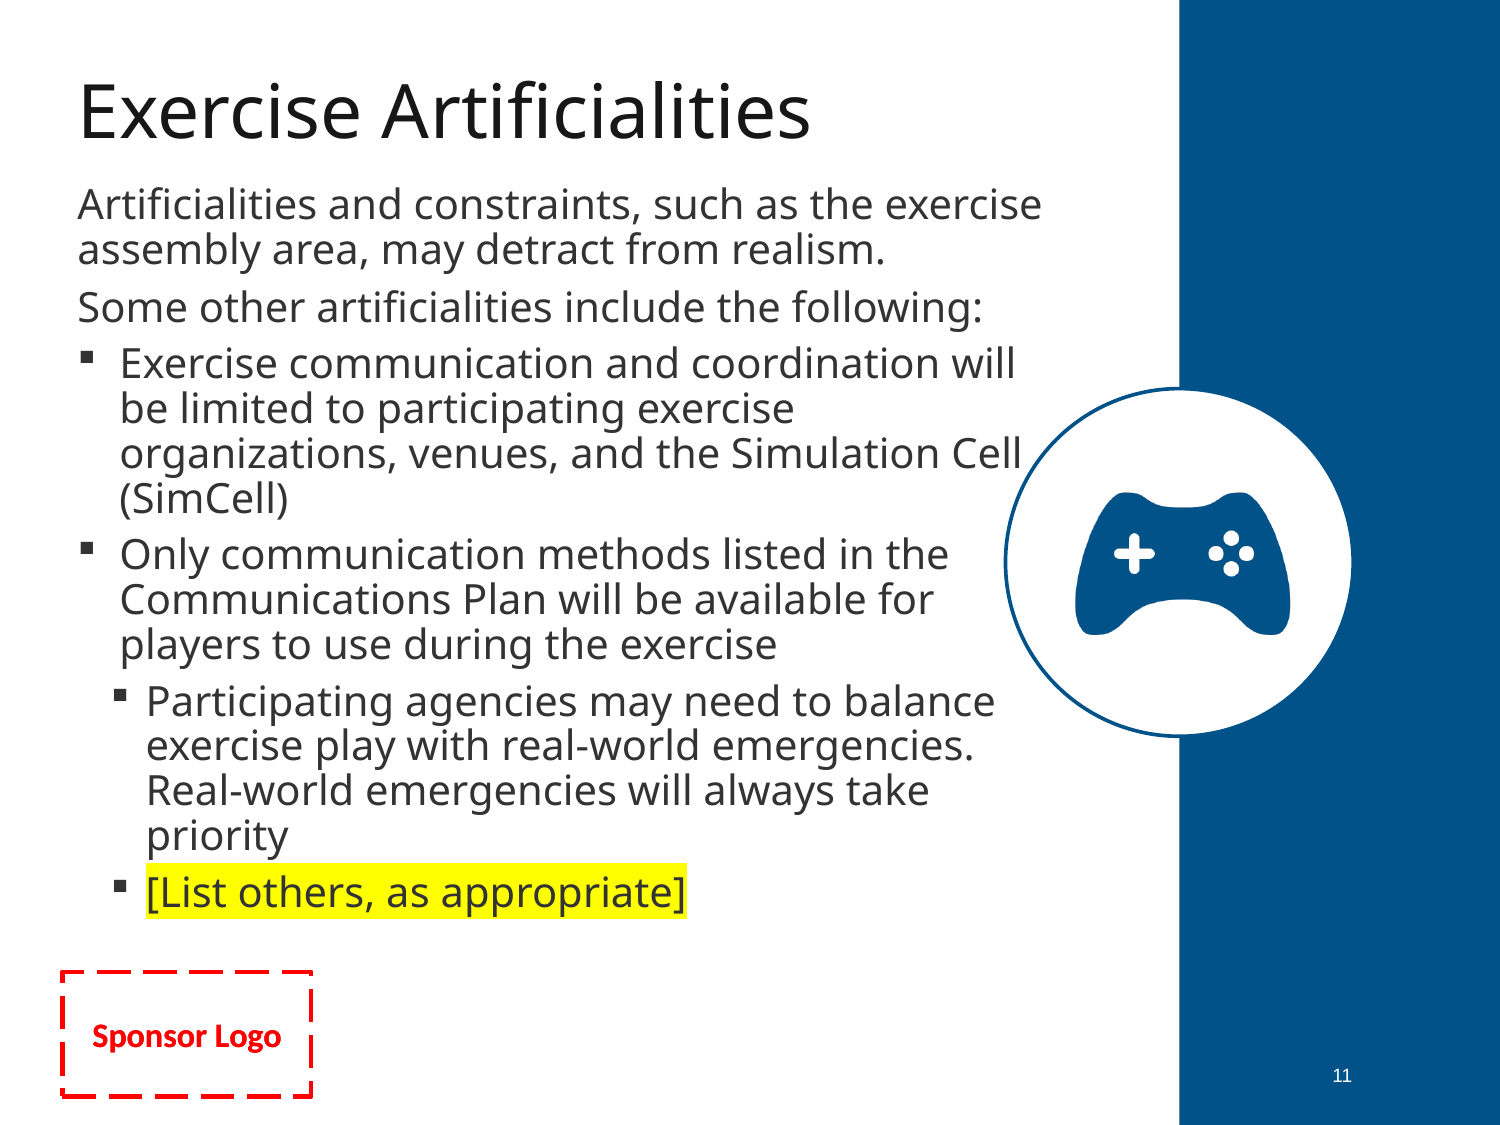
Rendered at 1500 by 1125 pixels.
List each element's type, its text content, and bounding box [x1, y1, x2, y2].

text_box [1003, 386, 1356, 687]
list Artificialities and constraints, such as the exercise assembly area, may detract from realism. Some other artificialities include the following: Exercise communication and coordination will be limited to participating exercise organizations, venues, and the Simulation Cell (SimCell) Only communication methods listed in the Communications Plan will be available for players to use during the exercise Participating agencies may need to balance exercise play with real-world emergencies. Real-world emergencies will always take priority [List others, as appropriate] [62, 162, 1061, 938]
text_box [1177, 0, 1500, 1125]
picture [1060, 441, 1305, 687]
text_box [1062, 694, 1296, 739]
slide_number 11 [1242, 1052, 1368, 1098]
title Exercise Artificialities [62, 27, 982, 162]
